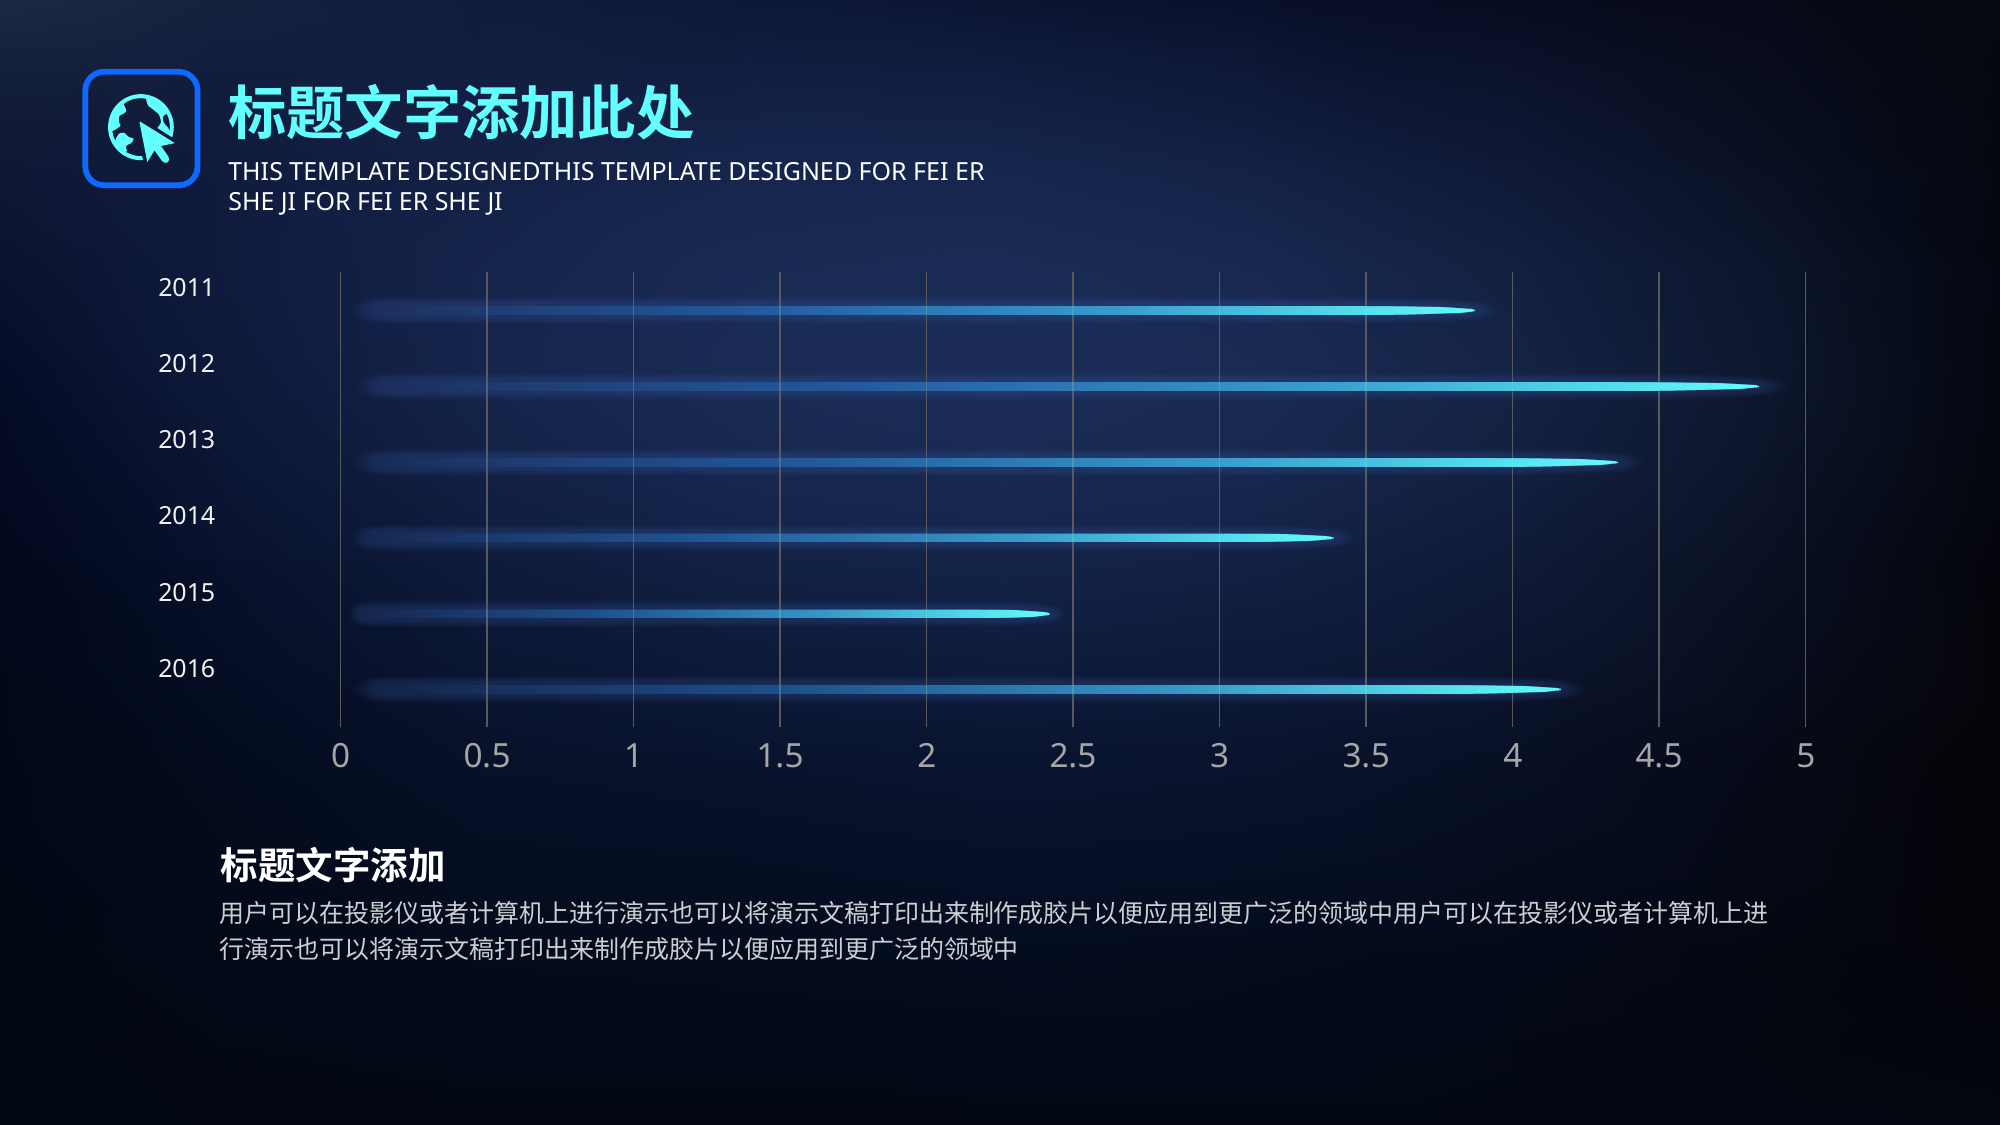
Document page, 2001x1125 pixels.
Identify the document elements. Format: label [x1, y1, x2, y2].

text_box [85, 68, 1014, 194]
picture [0, 0, 2000, 1125]
text_box [204, 825, 1796, 969]
text_box [143, 249, 1886, 782]
